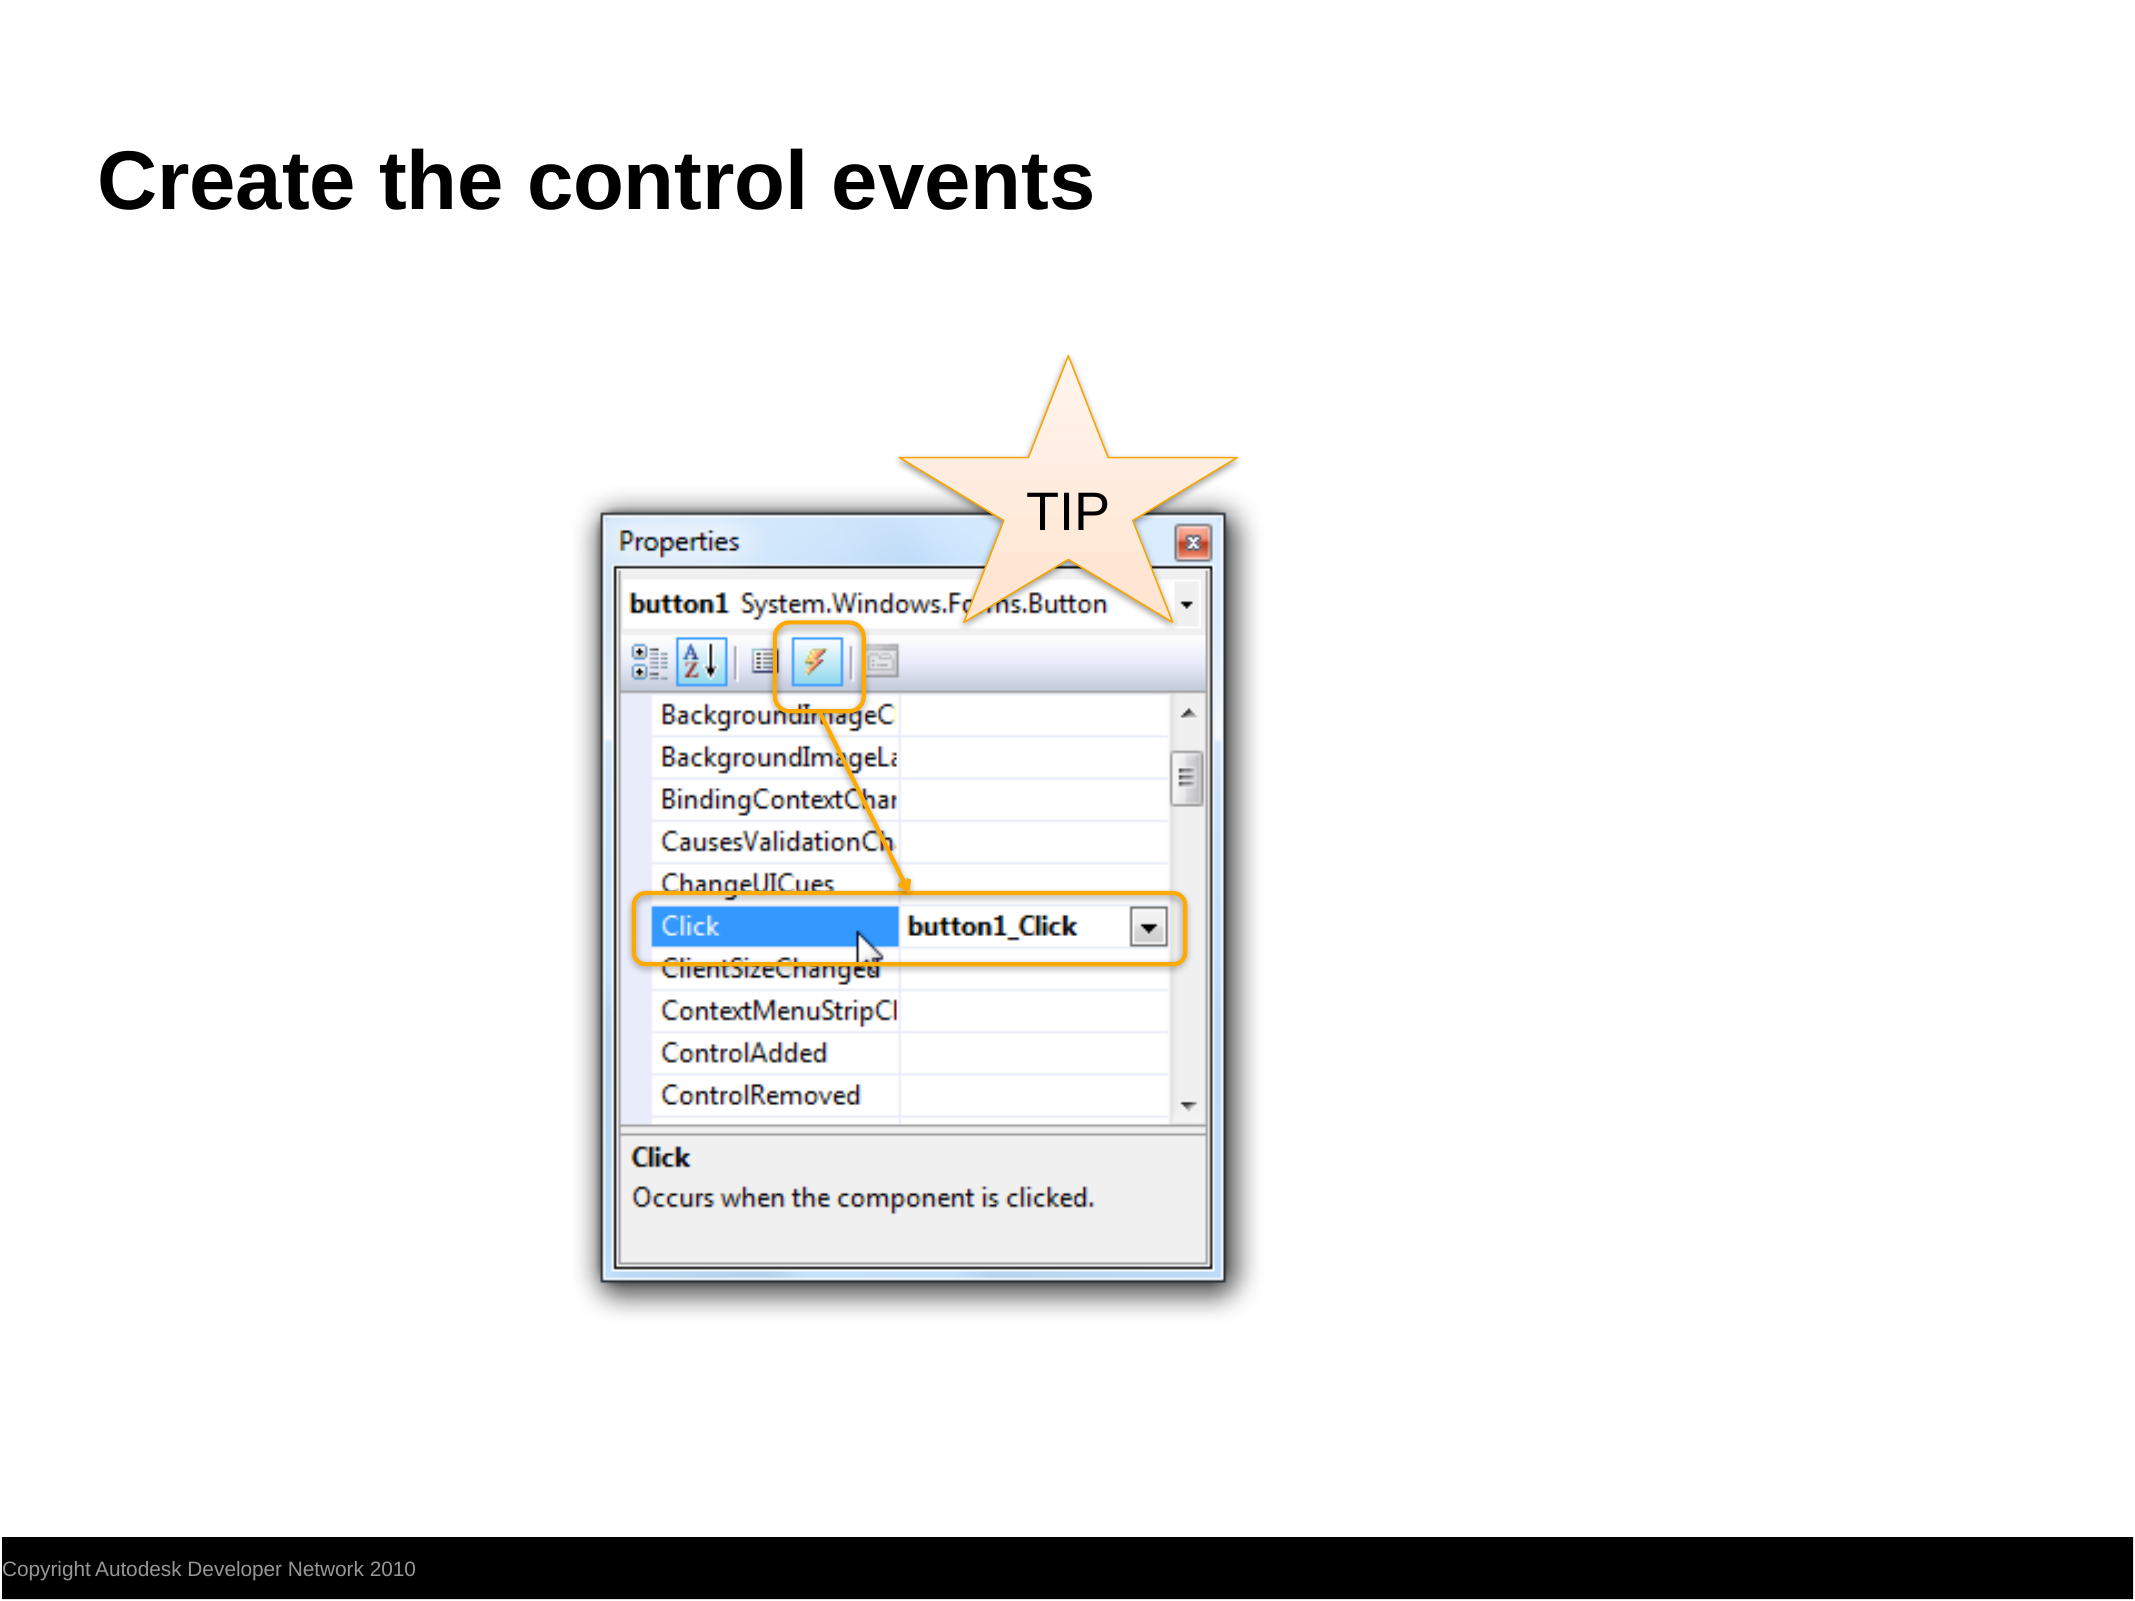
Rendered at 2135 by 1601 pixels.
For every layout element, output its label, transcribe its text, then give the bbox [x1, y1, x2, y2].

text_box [773, 756, 956, 848]
title Create the control events [96, 59, 2028, 293]
picture [558, 479, 1274, 1332]
text_box TIP [898, 354, 1238, 478]
